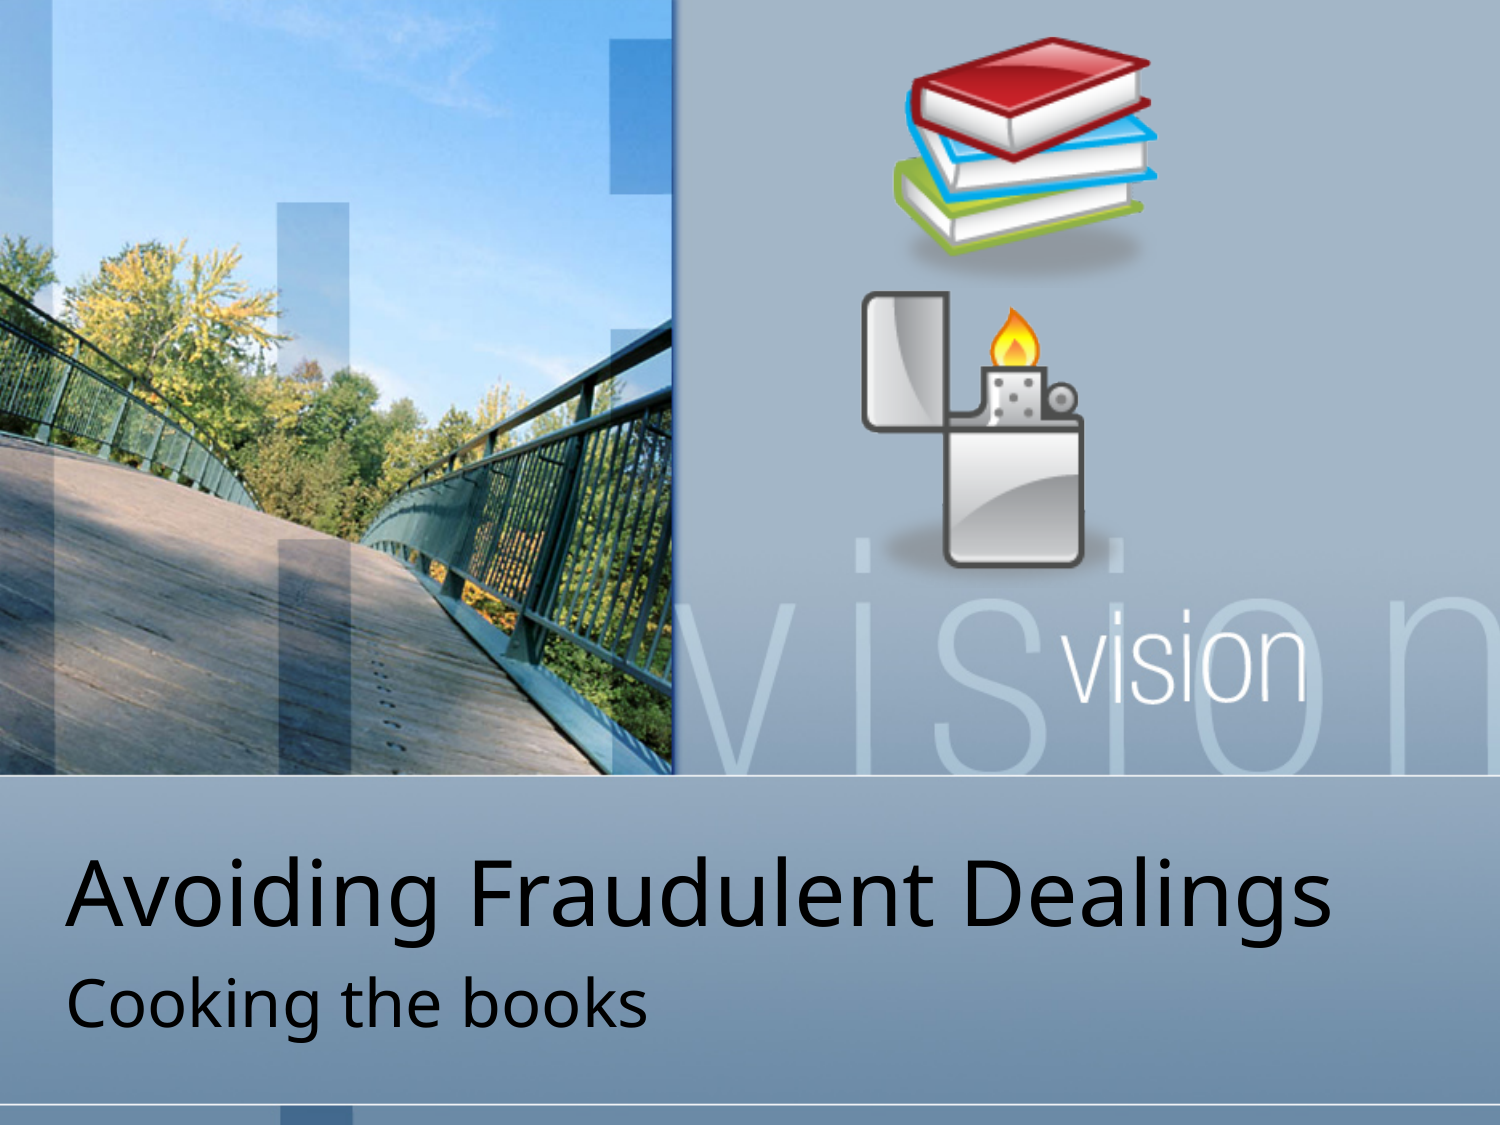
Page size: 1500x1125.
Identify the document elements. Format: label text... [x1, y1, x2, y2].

title Avoiding Fraudulent Dealings [49, 812, 1476, 952]
subtitle Cooking the books [49, 952, 1476, 1101]
picture [0, 0, 1500, 1125]
